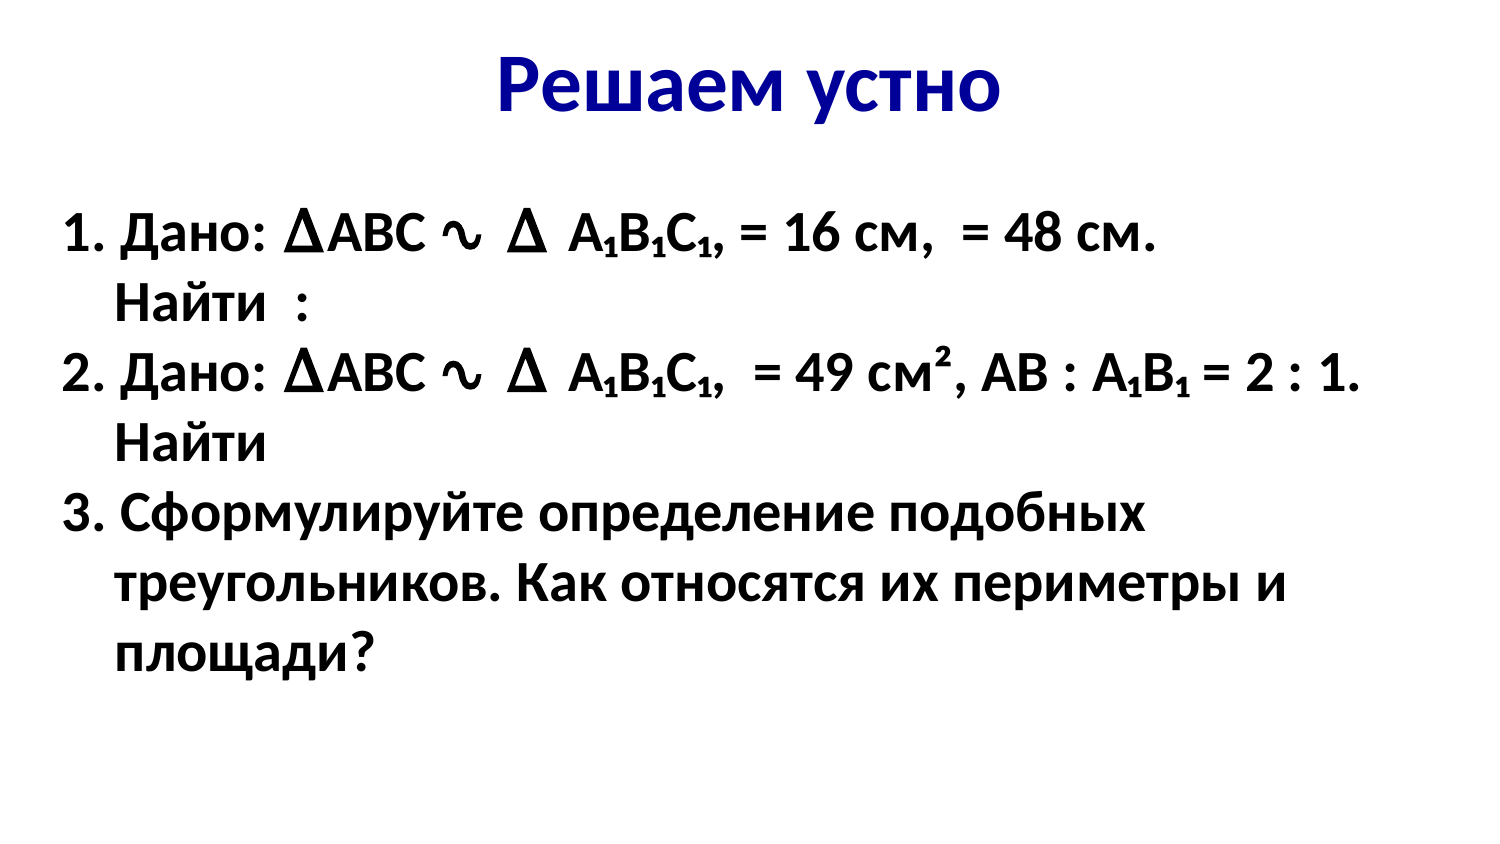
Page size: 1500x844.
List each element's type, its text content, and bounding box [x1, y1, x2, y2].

text_box Решаем устно [482, 20, 1018, 135]
